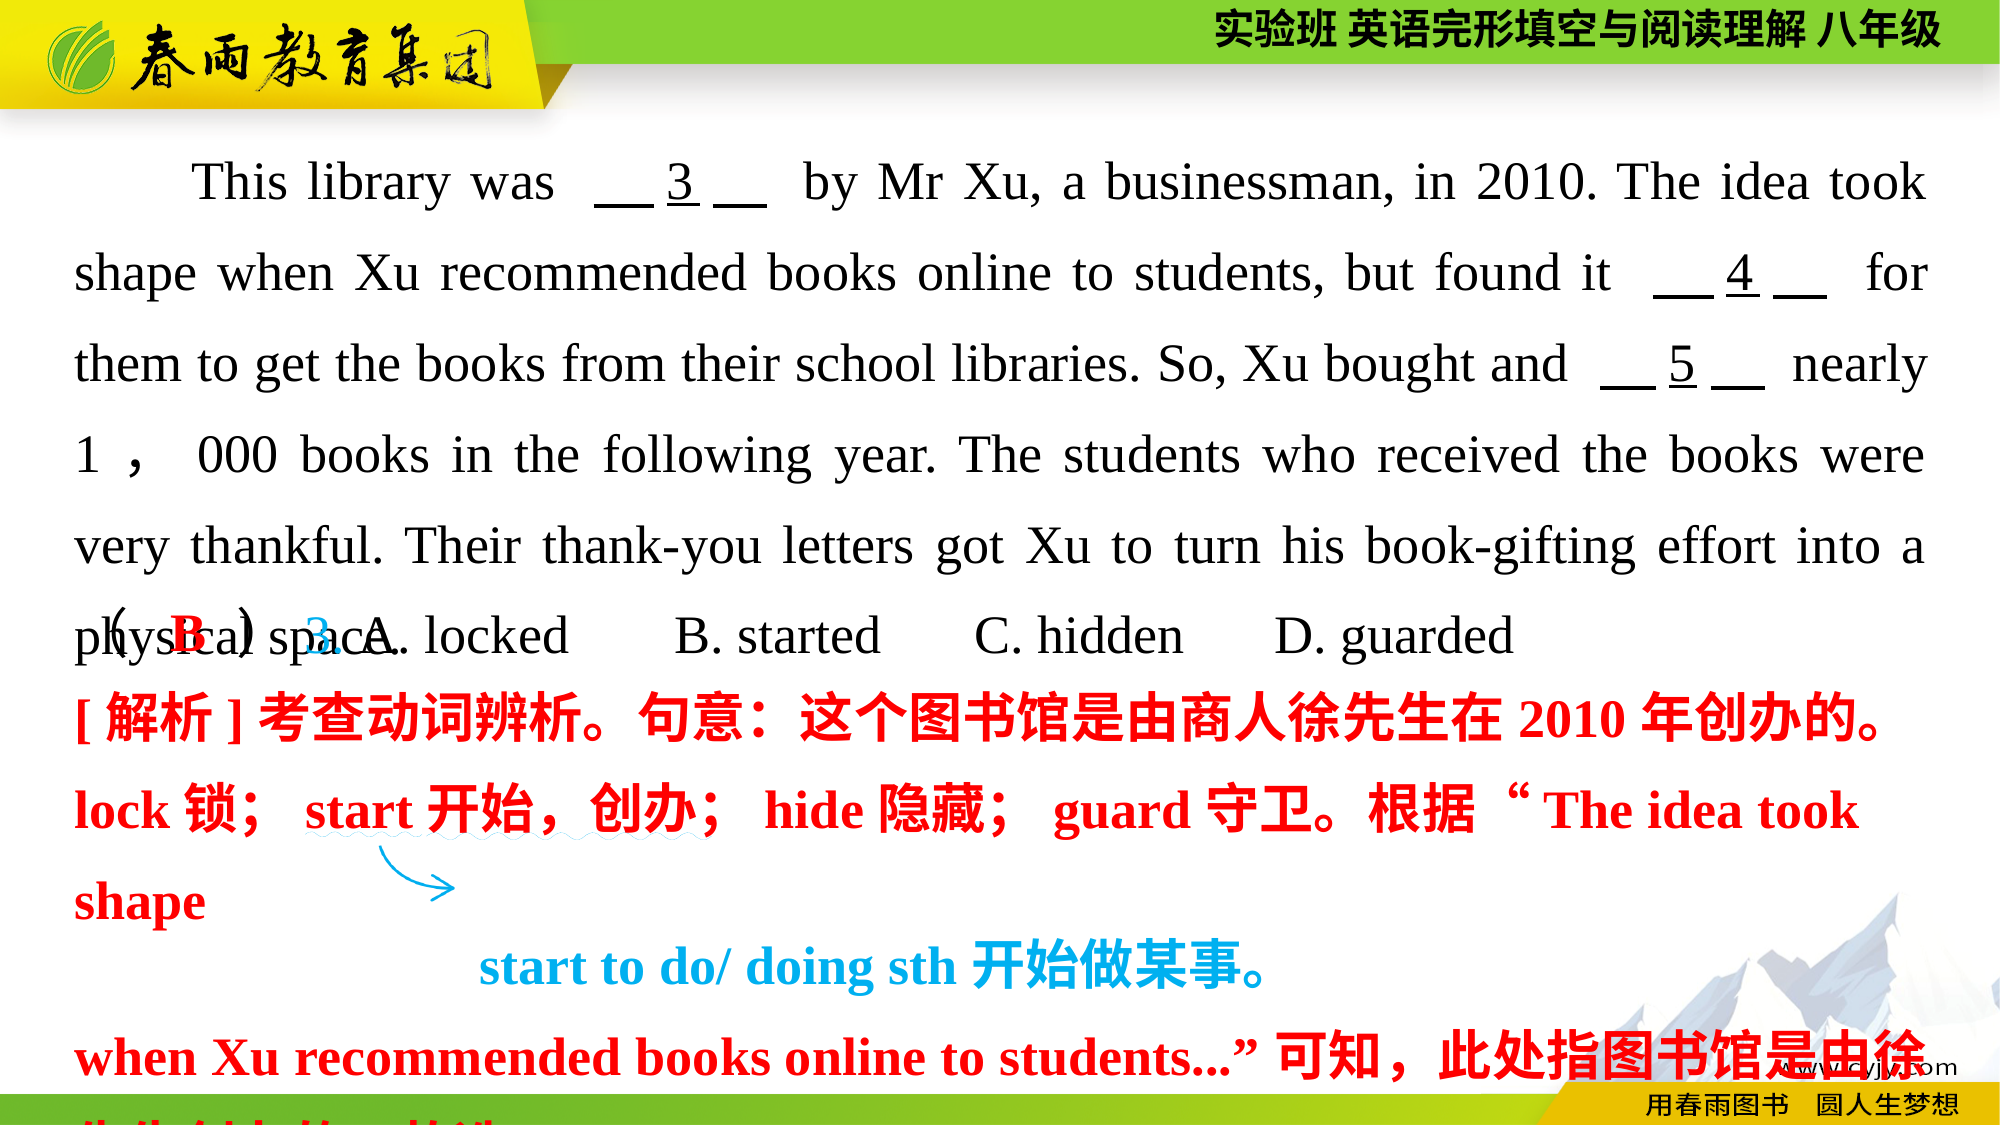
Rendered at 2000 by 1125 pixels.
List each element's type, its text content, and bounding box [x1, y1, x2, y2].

picture [373, 843, 457, 903]
picture [0, 0, 2000, 1125]
text_box [解析]考查动词辨析。句意：这个图书馆是由商人徐先生在2010年创办的。lock锁；start开始，创办；hide隐藏；guard守卫。根据“The idea took shape start to do/ doing sth开始做某事。 when Xu recommended books online to students...”可知，此处指图书馆是由徐先生创办的。故选B。 [59, 649, 1944, 1125]
text_box （ ）3. A. locked B. started C. hidden D. guarded [59, 565, 155, 649]
text_box B [155, 564, 222, 649]
text_box （ ）3. A. locked B. started C. hidden D. guarded [222, 565, 1944, 649]
list This library was 3 by Mr Xu, a businessman, in 2010. The idea took shape when Xu recommended books online to students, but found it 4 for them to get the books from their school libraries. So, Xu bought and 5 nearly 1，000 books in the following year. The students who received the books were very thankful. Their thank-you letters got Xu to turn his book-gifting effort into a physical space. [59, 112, 1944, 565]
